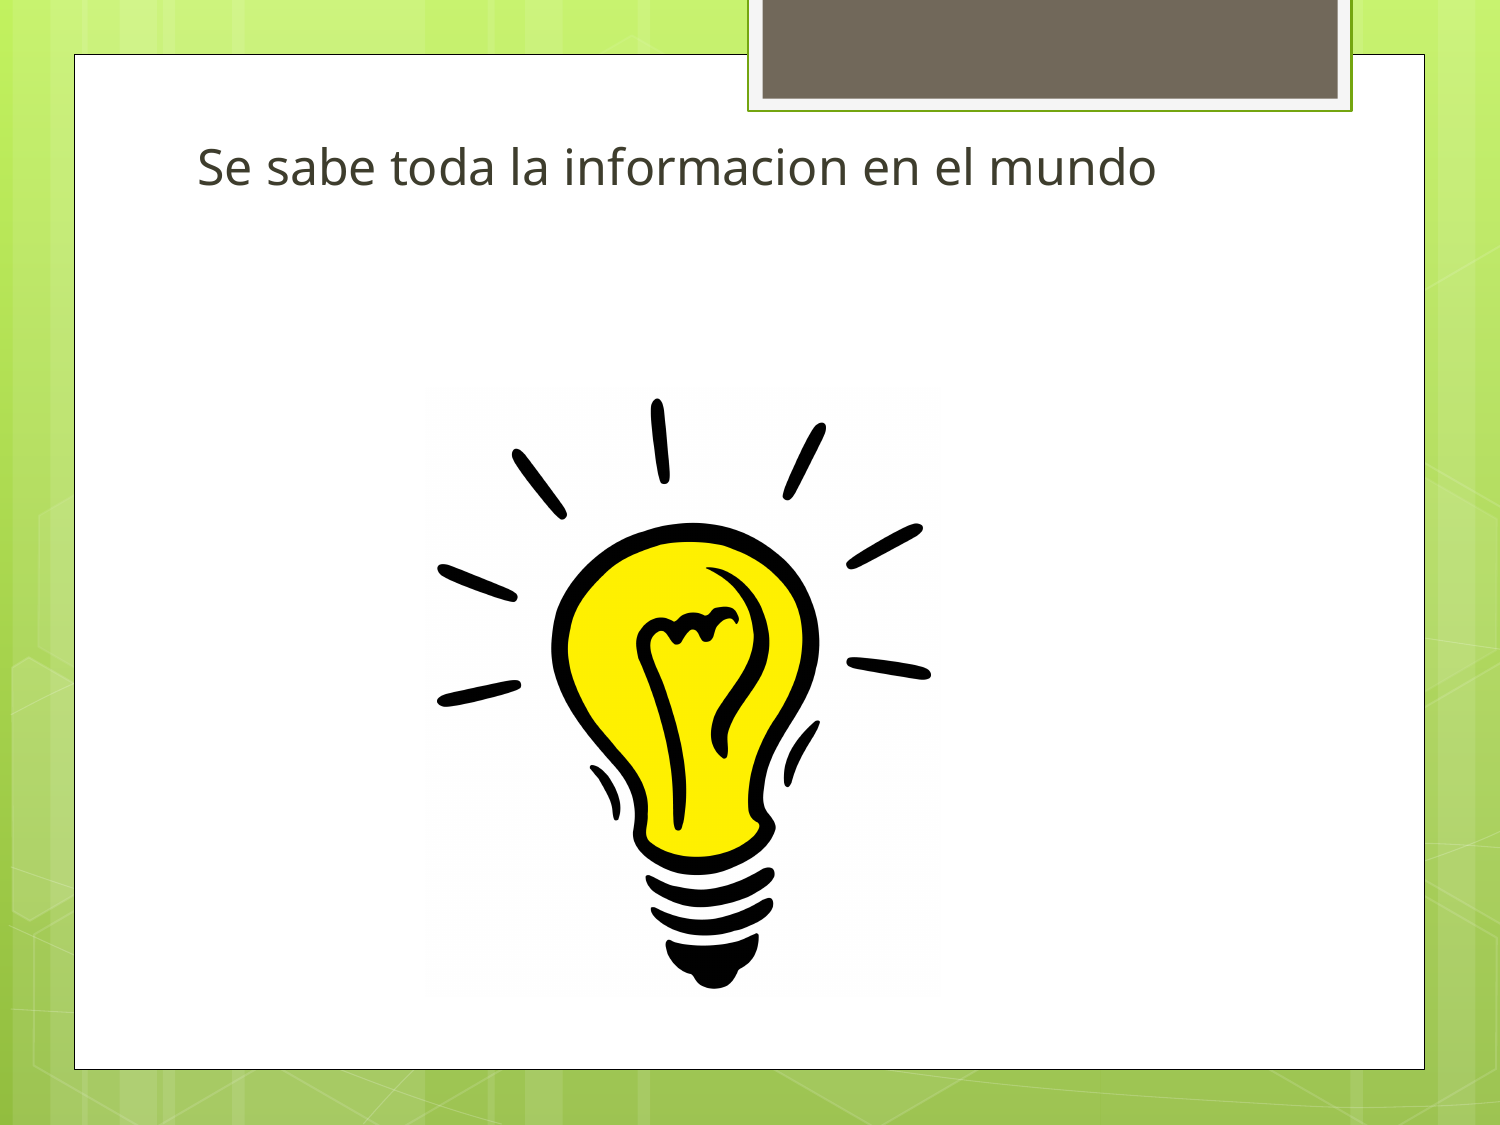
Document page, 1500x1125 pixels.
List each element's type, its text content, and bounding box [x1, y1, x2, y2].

list Se sabe toda la informacion en el mundo [171, 127, 1283, 292]
picture [424, 386, 941, 997]
